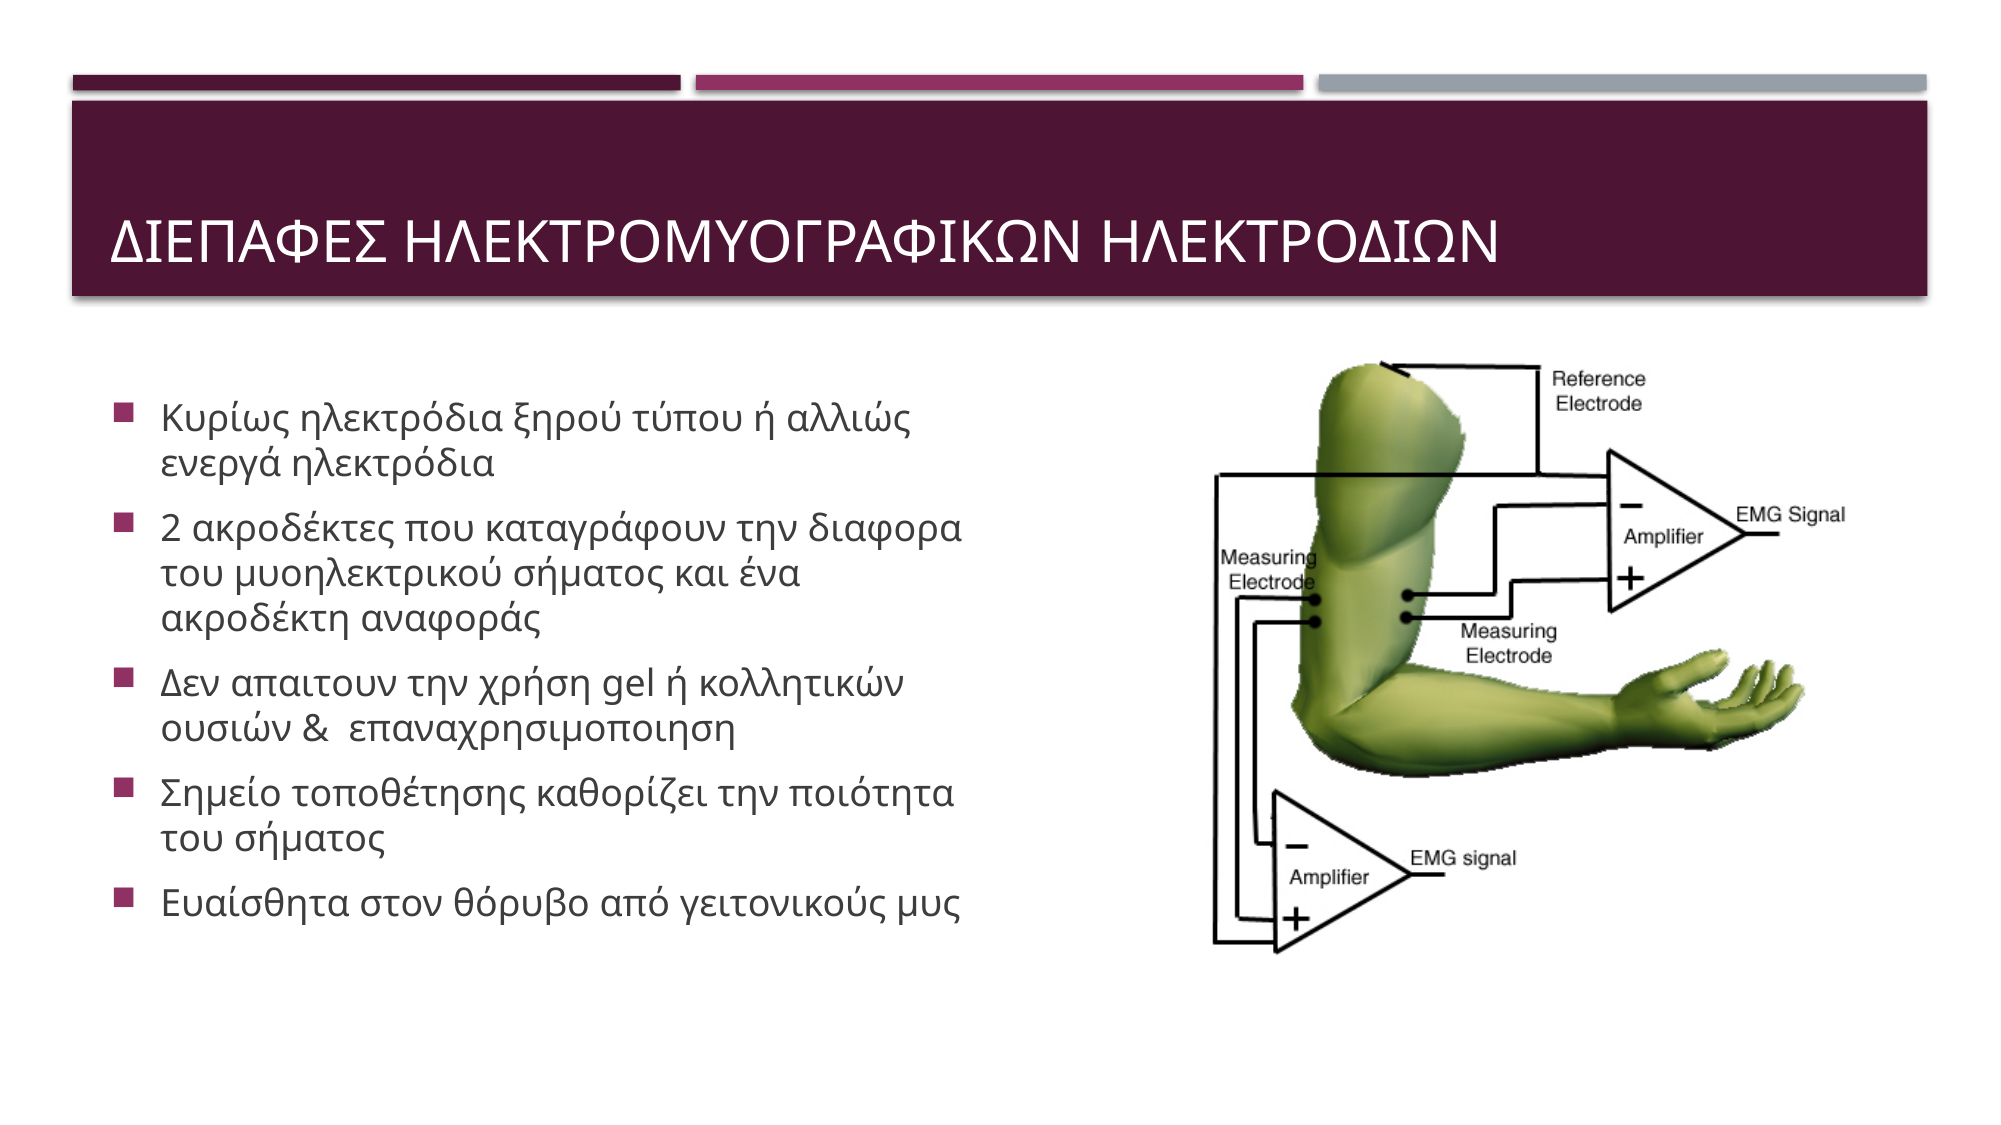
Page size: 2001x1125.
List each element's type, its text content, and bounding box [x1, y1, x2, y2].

picture [1190, 352, 1852, 962]
list Κυρίως ηλεκτρόδια ξηρού τύπου ή αλλιώς ενεργά ηλεκτρόδια 2 ακροδέκτες που καταγράφουν την διαφορα του μυοηλεκτρικού σήματος και ένα ακροδέκτη αναφοράς Δεν απαιτουν την χρήση gel ή κολλητικών ουσιών & επαναχρησιμοποιηση Σημείο τοποθέτησης καθορίζει την ποιότητα του σήματος Ευαίσθητα στον θόρυβο από γειτονικούς μυς [95, 357, 979, 962]
title Διεπαφεσ ηλεκτρομυογραφικων ηλεκτροδιων [95, 115, 1905, 282]
